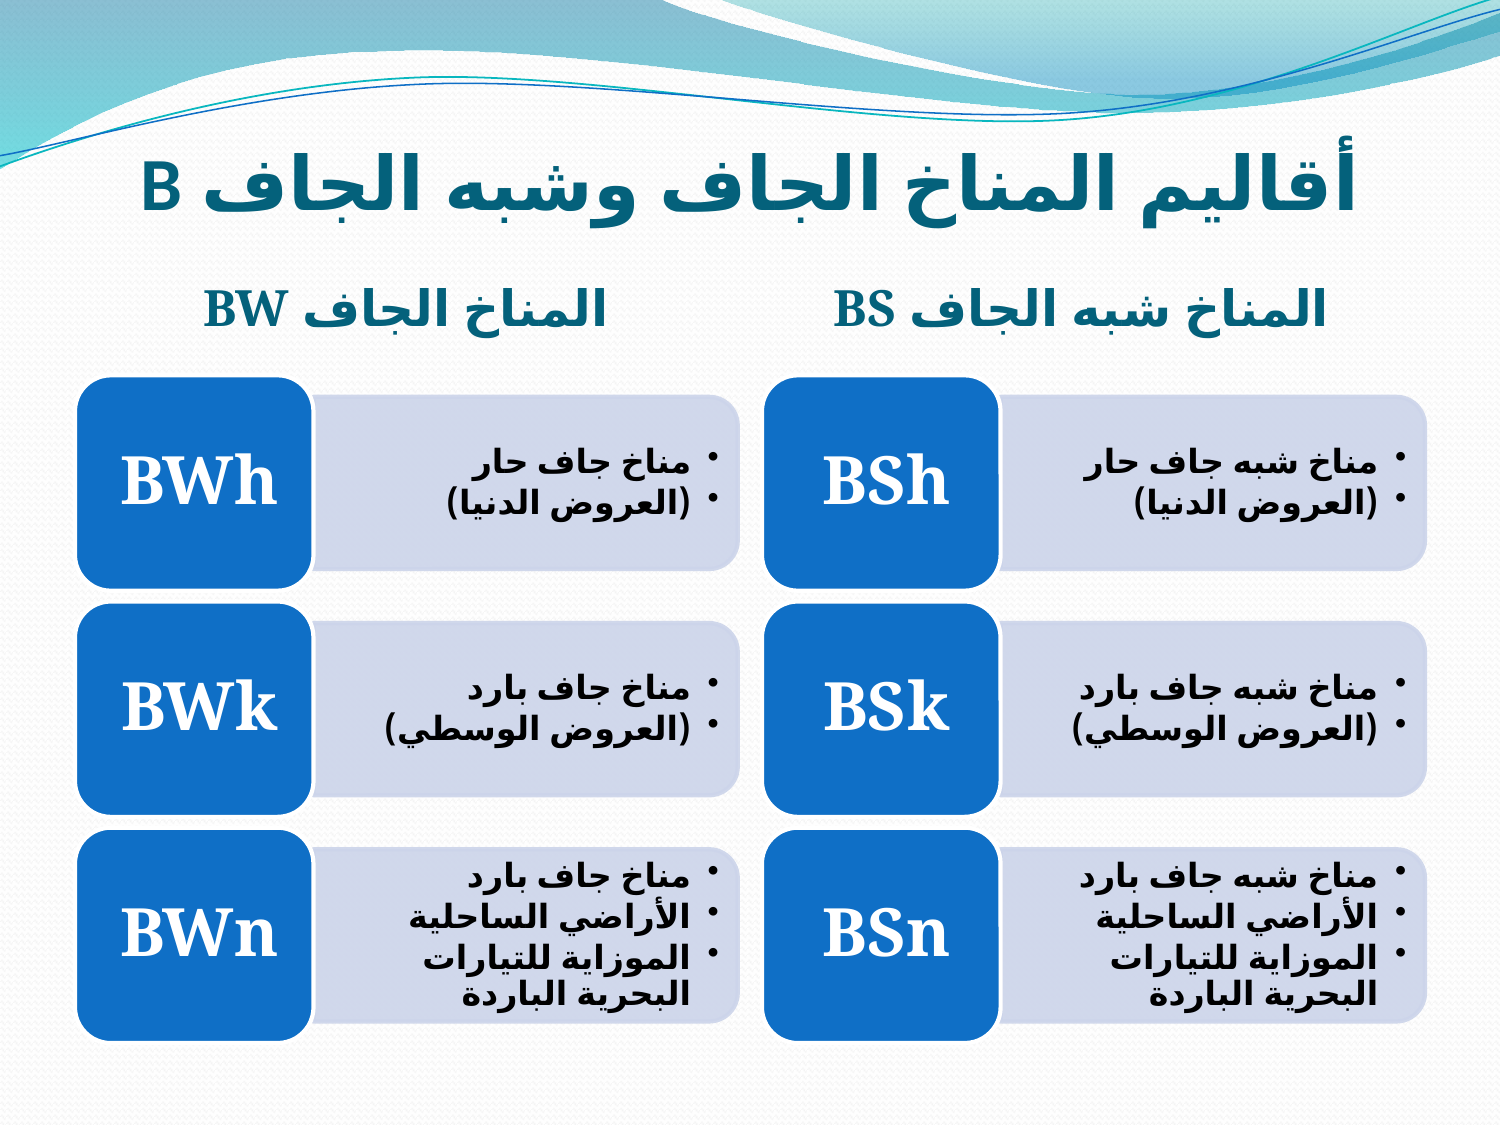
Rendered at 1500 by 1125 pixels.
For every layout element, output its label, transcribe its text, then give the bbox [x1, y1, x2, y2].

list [761, 374, 1426, 1044]
list المناخ الجاف BW [75, 262, 738, 350]
list المناخ شبه الجاف BS [750, 262, 1413, 350]
title أقاليم المناخ الجاف وشبه الجاف B [75, 115, 1425, 225]
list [74, 374, 738, 1044]
